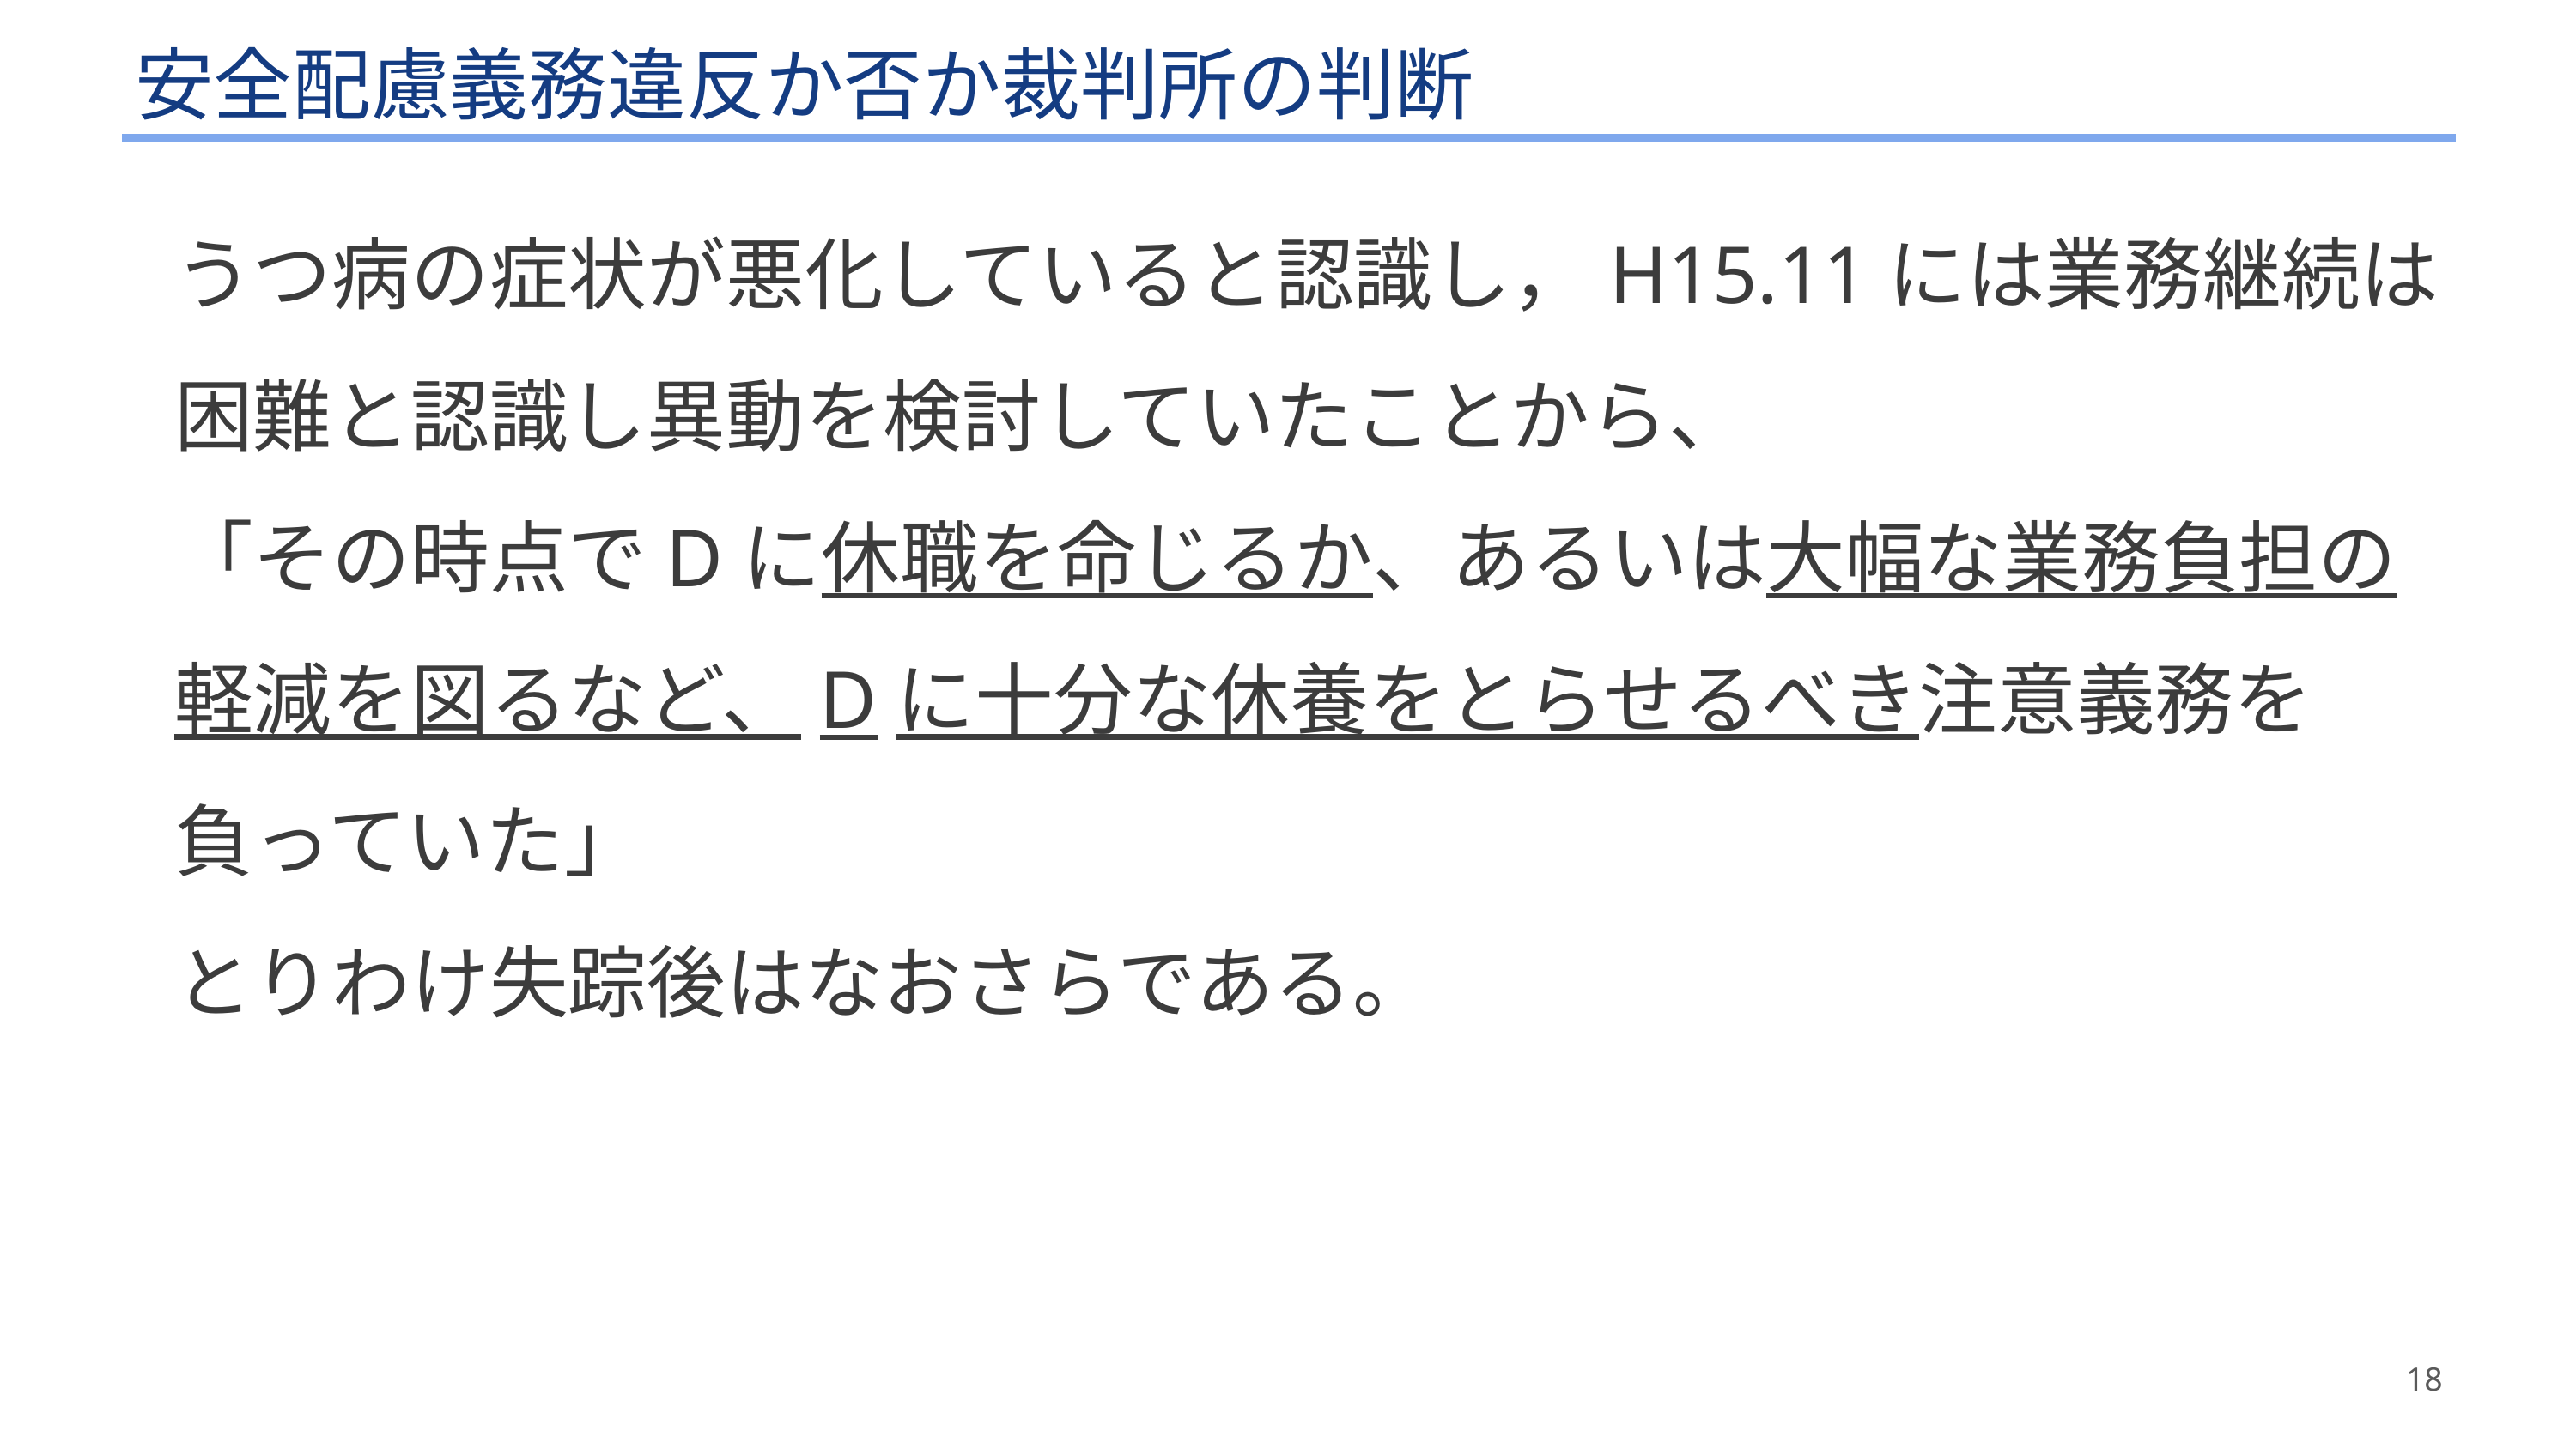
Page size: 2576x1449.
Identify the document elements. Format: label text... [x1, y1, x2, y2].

title 安全配慮義務違反か否か裁判所の判断 [122, 39, 2454, 139]
slide_number 18 [2337, 1342, 2456, 1420]
list うつ病の症状が悪化していると認識し，H15.11には業務継続は困難と認識し異動を検討していたことから、 「その時点でDに休職を命じるか、あるいは大幅な業務負担の軽減を図るなど、Dに十分な休養をとらせるべき注意義務を負っていた」 とりわけ失踪後はなおさらである。 [124, 171, 2456, 1317]
